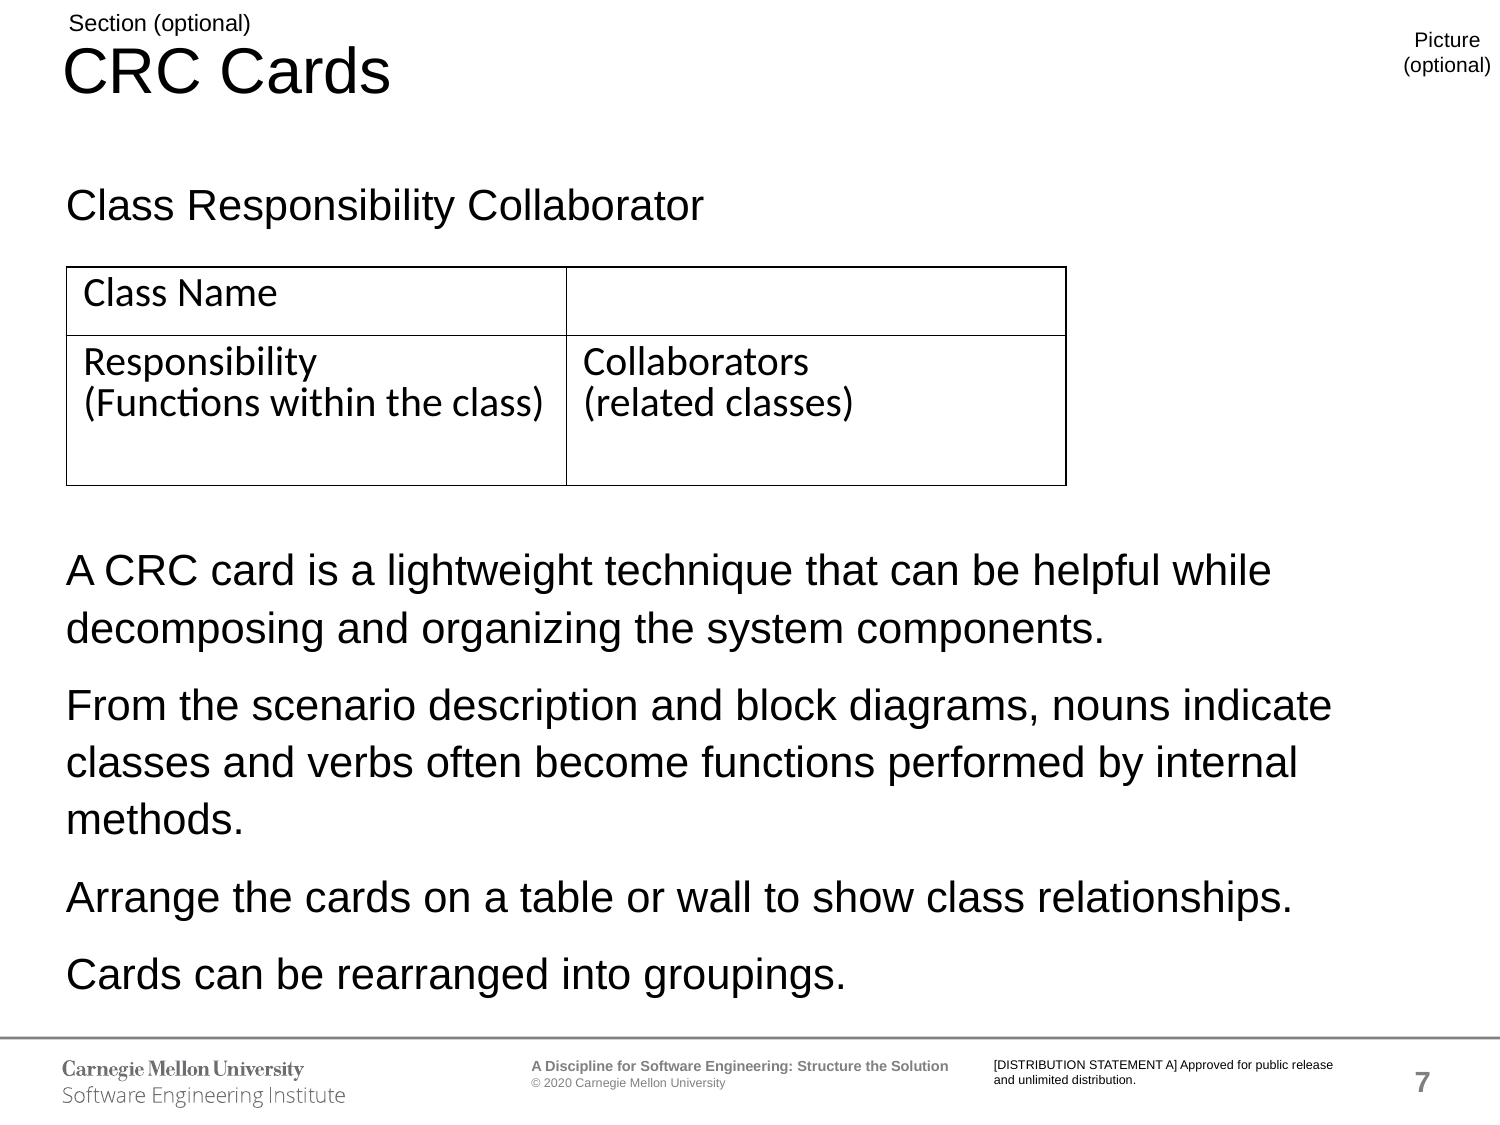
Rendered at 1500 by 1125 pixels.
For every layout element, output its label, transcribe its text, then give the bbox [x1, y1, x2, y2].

table_cell Collaborators (related classes) [567, 336, 1065, 485]
list Class Responsibility Collaborator A CRC card is a lightweight technique that can be helpful while decomposing and organizing the system components. From the scenario description and block diagrams, nouns indicate classes and verbs often become functions performed by internal methods. Arrange the cards on a table or wall to show class relationships. Cards can be rearranged into groupings. [65, 177, 1431, 1000]
title CRC Cards [62, 37, 1338, 182]
table_header Class Name [67, 268, 566, 335]
table_cell Responsibility (Functions within the class) [67, 336, 566, 485]
table_header [567, 268, 1065, 335]
